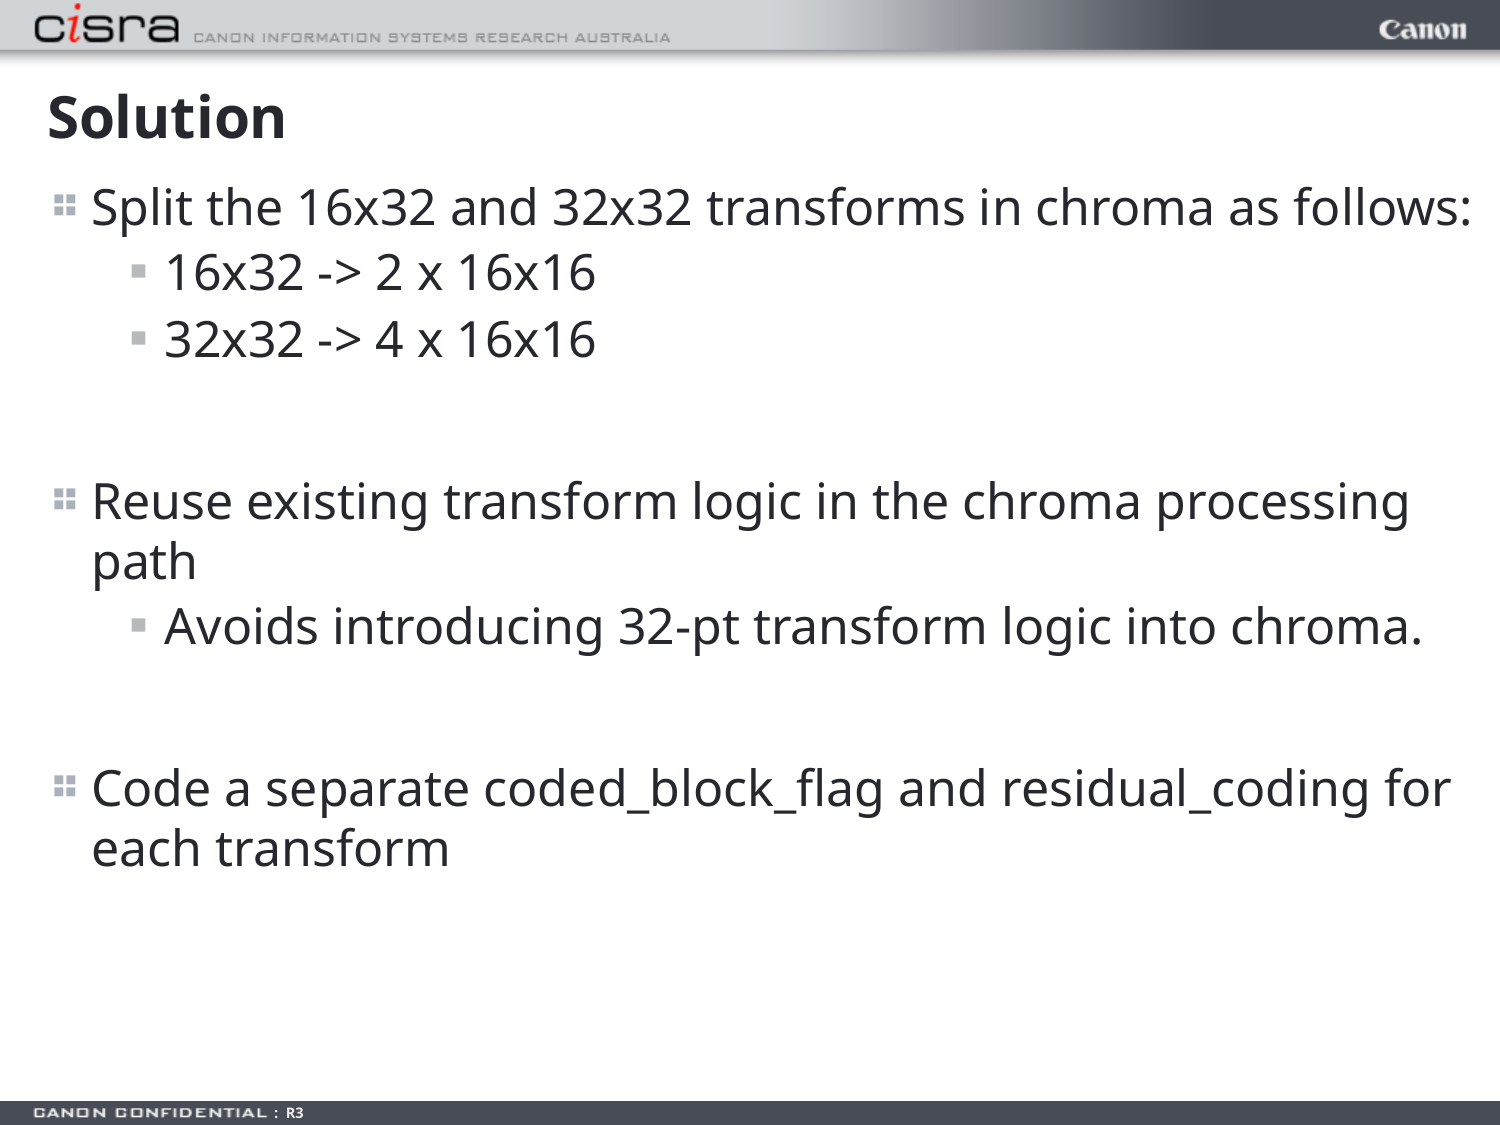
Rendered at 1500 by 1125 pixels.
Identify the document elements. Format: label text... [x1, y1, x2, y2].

picture [120, 321, 156, 357]
picture [0, 1101, 1500, 1125]
picture [0, 0, 1500, 68]
picture [47, 481, 83, 517]
title Solution [47, 64, 1481, 166]
picture [120, 608, 156, 644]
picture [120, 254, 156, 290]
picture [47, 768, 83, 804]
list Split the 16x32 and 32x32 transforms in chroma as follows: 16x32 -> 2 x 16x16 32x32 -> 4 x 16x16 Reuse existing transform logic in the chroma processing path Avoids introducing 32-pt transform logic into chroma. Code a separate coded_block_flag and residual_coding for each transform [47, 175, 1479, 617]
picture [47, 187, 83, 223]
